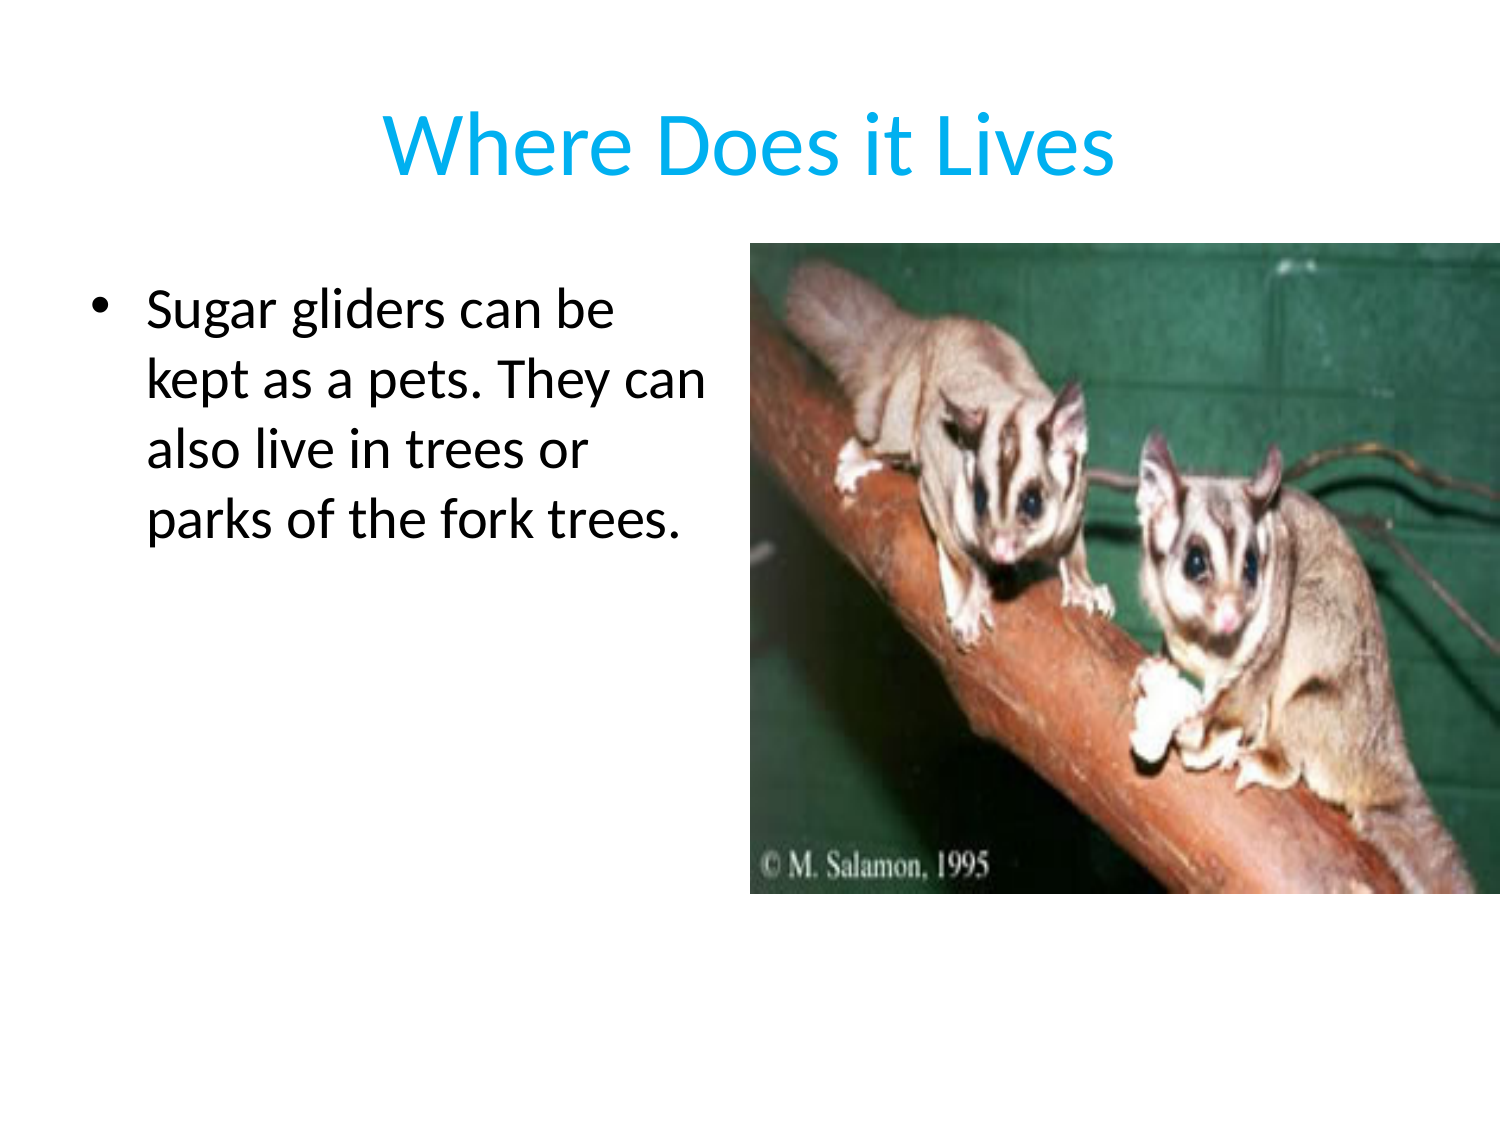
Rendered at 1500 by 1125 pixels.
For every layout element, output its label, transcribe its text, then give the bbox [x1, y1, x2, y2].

title Where Does it Lives [75, 45, 1425, 233]
list Sugar gliders can be kept as a pets. They can also live in trees or parks of the fork trees. [75, 262, 738, 1005]
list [749, 243, 1500, 894]
